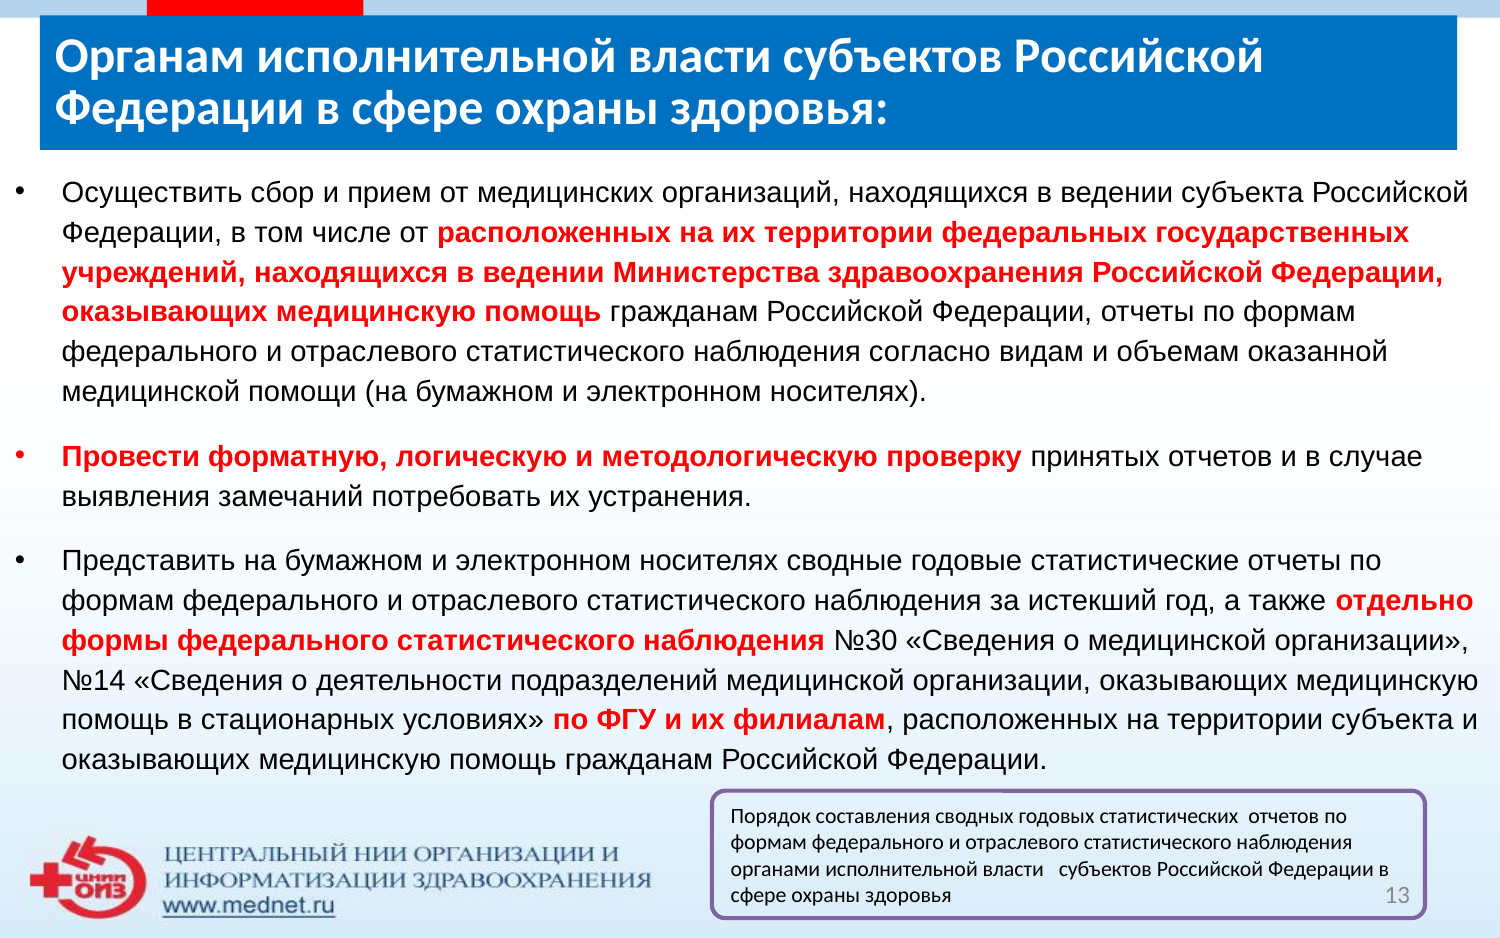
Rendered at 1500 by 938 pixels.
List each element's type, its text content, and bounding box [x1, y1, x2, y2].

picture [0, 0, 1500, 161]
text_box [145, 0, 365, 18]
text_box Порядок составления сводных годовых статистических отчетов по формам федерального и отраслевого статистического наблюдения органами исполнительной власти субъектов Российской Федерации в сфере охраны здоровья [709, 788, 1428, 921]
title Органам исполнительной власти субъектов Российской Федерации в сфере охраны здоровья: [38, 13, 1459, 152]
text_box Осуществить сбор и прием от медицинских организаций, находящихся в ведении субъекта Российской Федерации, в том числе от расположенных на их территории федеральных государственных учреждений, находящихся в ведении Министерства здравоохранения Российской Федерации, оказывающих медицинскую помощь гражданам Российской Федерации, отчеты по формам федерального и отраслевого статистического наблюдения согласно видам и объемам оказанной медицинской помощи (на бумажном и электронном носителях). Провести форматную, логическую и методологическую проверку принятых отчетов и в случае выявления замечаний потребовать их устранения. Представить на бумажном и электронном носителях сводные годовые статистические отчеты по формам федерального и отраслевого статистического наблюдения за истекший год, а также отдельно формы федерального статистического наблюдения №30 «Сведения о медицинской организации», №14 «Сведения о деятельности подразделений медицинской организации, оказывающих медицинскую помощь в стационарных условиях» по ФГУ и их филиалам, расположенных на территории субъекта и оказывающих медицинскую помощь гражданам Российской Федерации. [0, 161, 1500, 783]
picture [0, 783, 1500, 938]
